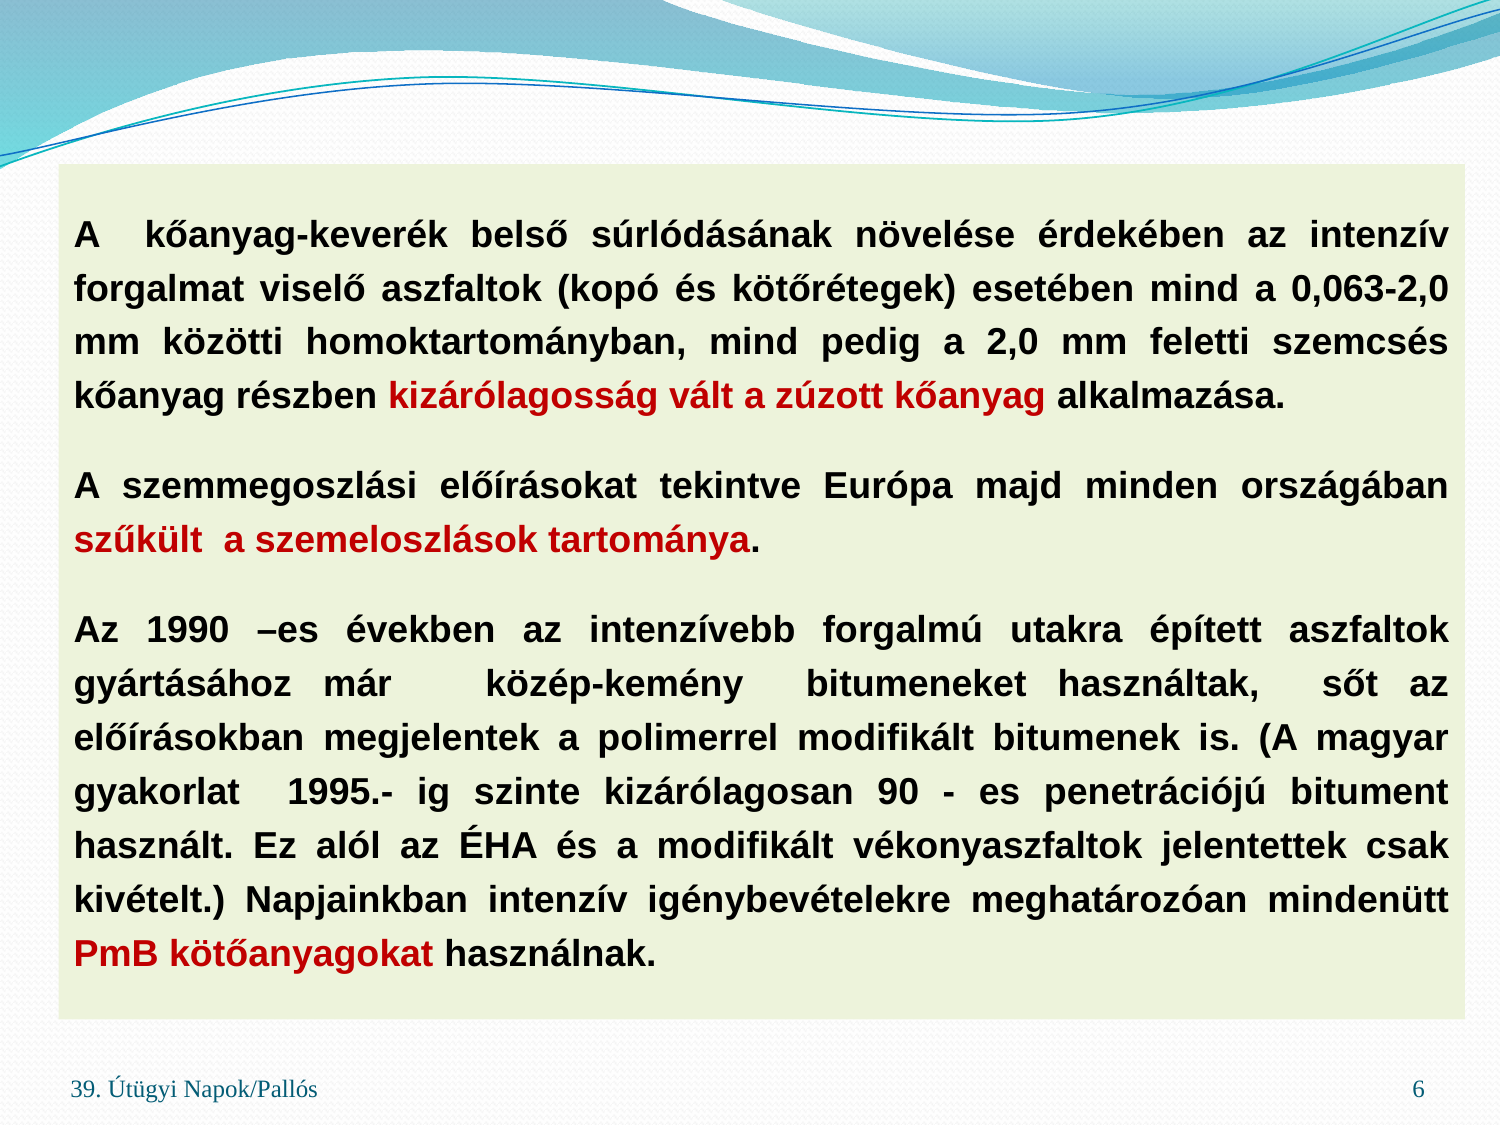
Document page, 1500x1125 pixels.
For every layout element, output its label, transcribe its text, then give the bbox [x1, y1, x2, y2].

list A kőanyag-keverék belső súrlódásának növelése érdekében az intenzív forgalmat viselő aszfaltok (kopó és kötőrétegek) esetében mind a 0,063-2,0 mm közötti homoktartományban, mind pedig a 2,0 mm feletti szemcsés kőanyag részben kizárólagosság vált a zúzott kőanyag alkalmazása. A szemmegoszlási előírásokat tekintve Európa majd minden országában szűkült a szemeloszlások tartománya. Az 1990 –es években az intenzívebb forgalmú utakra épített aszfaltok gyártásához már közép-kemény bitumeneket használtak, sőt az előírásokban megjelentek a polimerrel modifikált bitumenek is. (A magyar gyakorlat 1995.- ig szinte kizárólagosan 90 - es penetrációjú bitument használt. Ez alól az ÉHA és a modifikált vékonyaszfaltok jelentettek csak kivételt.) Napjainkban intenzív igénybevételekre meghatározóan mindenütt PmB kötőanyagokat használnak. [58, 163, 1466, 1020]
footer 39. Útügyi Napok/Pallós [70, 1042, 988, 1103]
slide_number 6 [1299, 1042, 1425, 1103]
